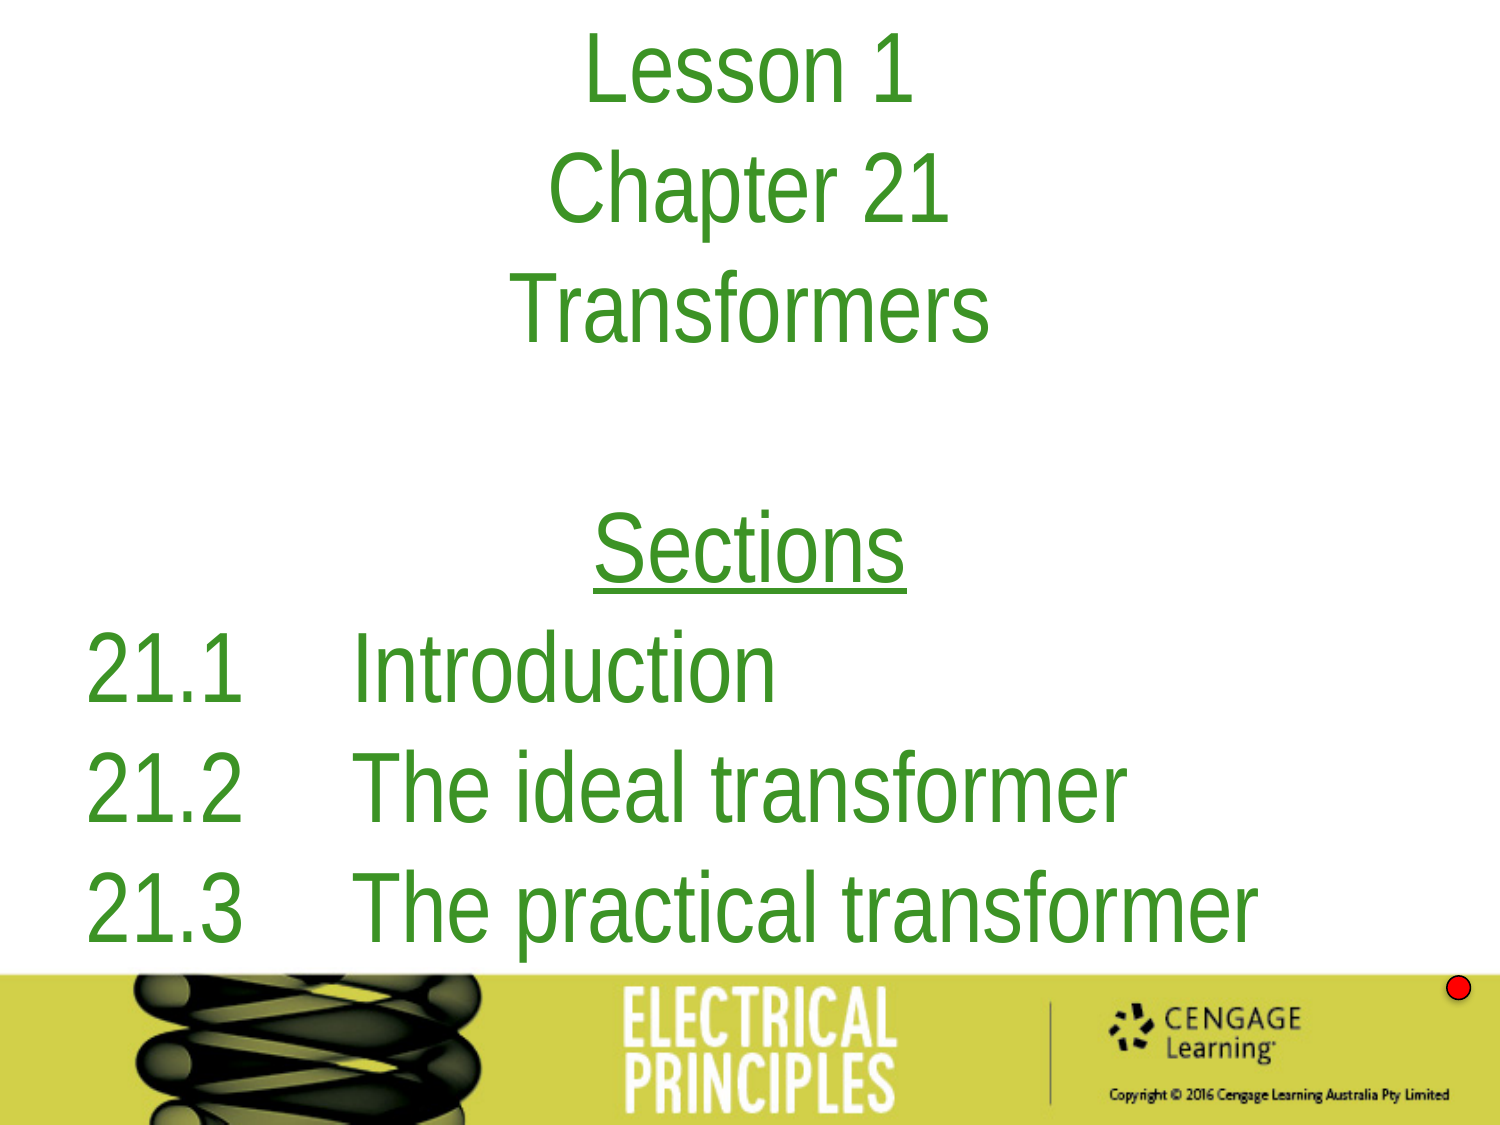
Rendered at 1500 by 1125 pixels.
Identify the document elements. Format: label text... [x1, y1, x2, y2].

text_box Lesson 1 Chapter 21 Transformers Sections 21.1 Introduction 21.2 The ideal transformer 21.3 The practical transformer [70, 19, 1430, 947]
text_box [1446, 975, 1472, 1001]
picture [0, 0, 1500, 1125]
